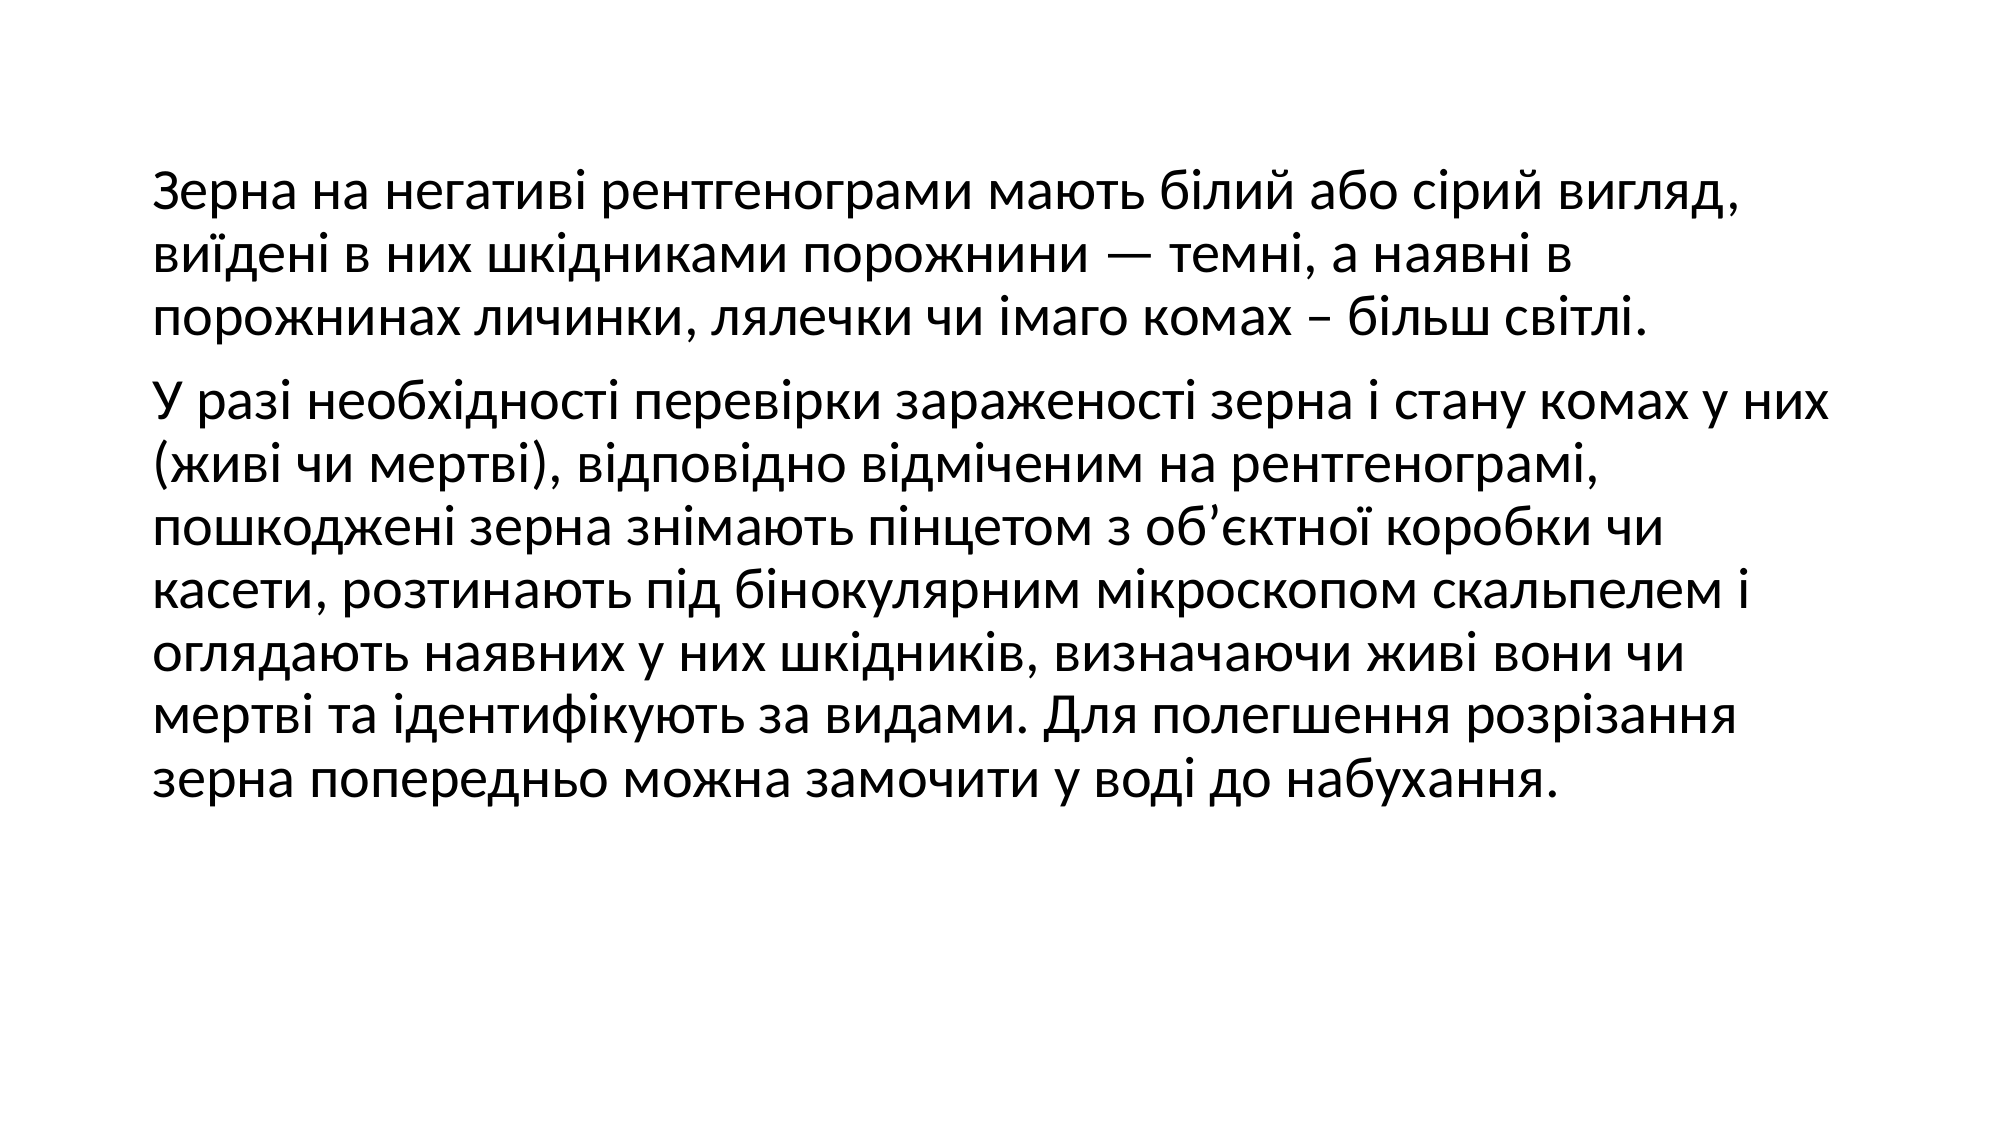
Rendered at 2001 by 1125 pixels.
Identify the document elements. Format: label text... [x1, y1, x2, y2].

list Зерна на негативі рентгенограми мають білий або сірий вигляд, виїдені в них шкідниками порожнини — темні, а наявні в порожнинах личинки, лялечки чи імаго комах – більш світлі. У разі необхідності перевірки зараженості зерна і стану комах у них (живі чи мертві), відповідно відміченим на рентгенограмі, пошкоджені зерна знімають пінцетом з об’єктної коробки чи касети, розтинають під бінокулярним мікроскопом скальпелем і оглядають наявних у них шкідників, визначаючи живі вони чи мертві та ідентифікують за видами. Для полегшення розрізання зерна попередньо можна замочити у воді до набухання. [137, 151, 1863, 866]
